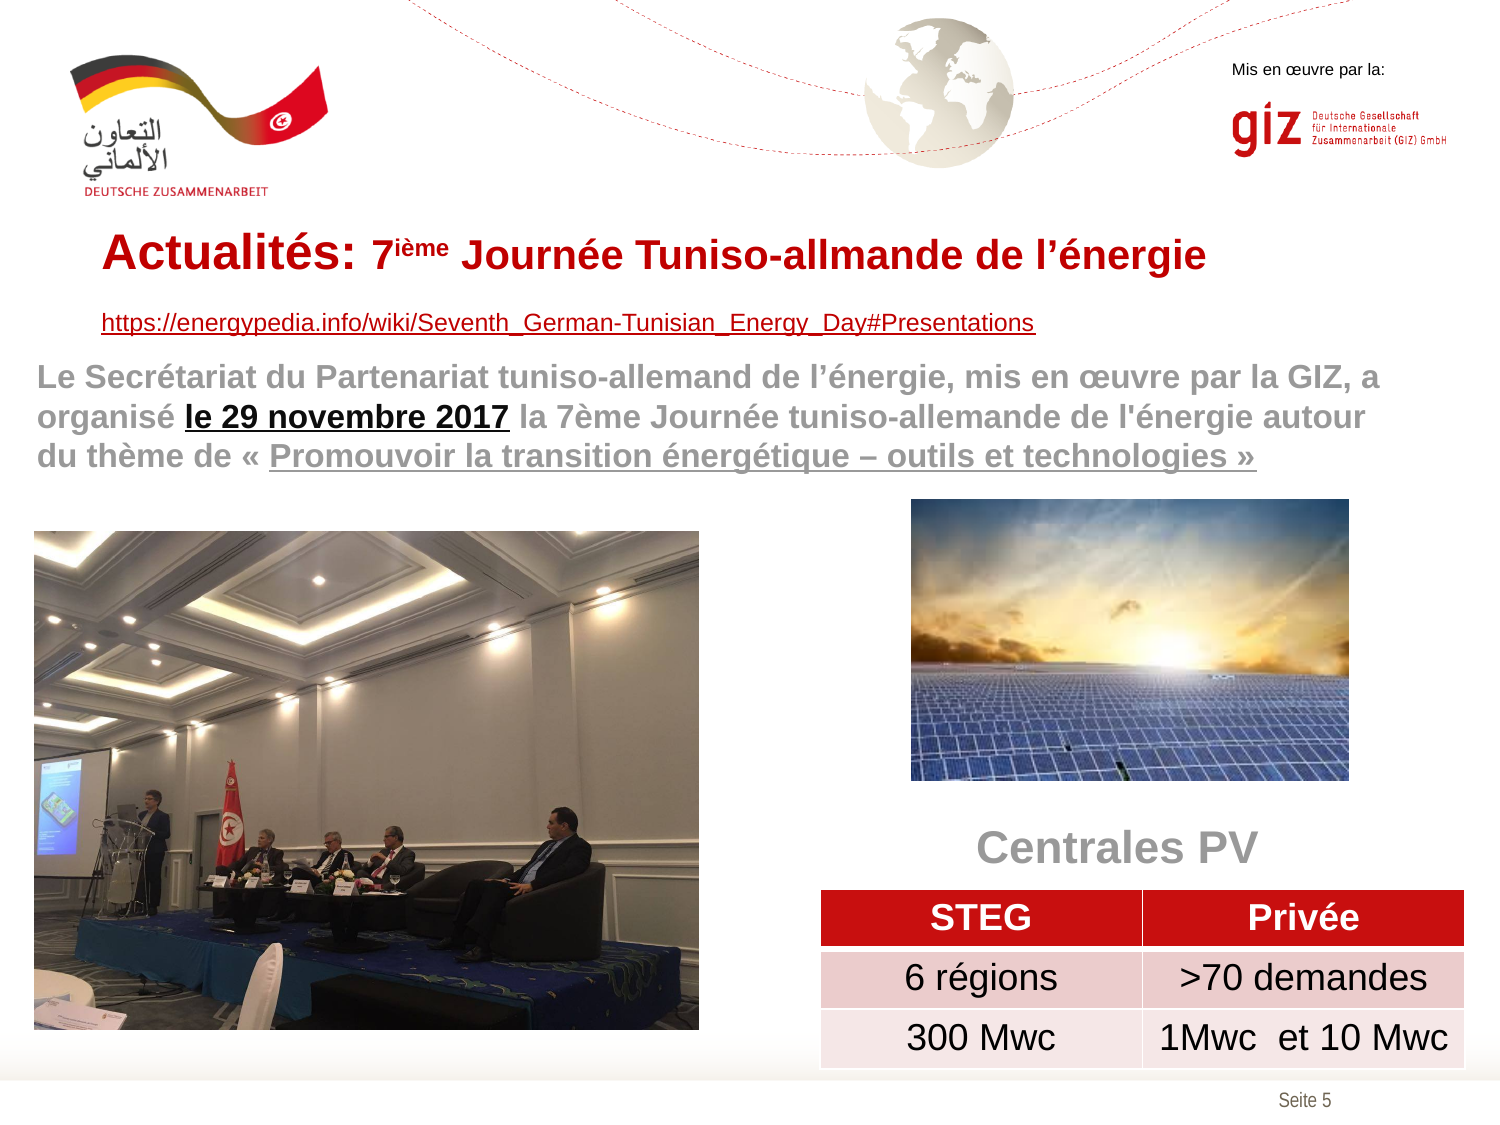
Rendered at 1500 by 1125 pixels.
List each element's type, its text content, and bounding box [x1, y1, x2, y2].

text_box Centrales PV [961, 810, 1335, 880]
table_cell 300 Mwc [821, 1010, 1142, 1068]
picture [910, 498, 1349, 781]
table_header Privée [1143, 890, 1464, 946]
table_header STEG [821, 890, 1142, 946]
picture [0, 531, 1500, 1081]
table_cell 1Mwc et 10 Mwc [1143, 1010, 1464, 1068]
table_cell 6 régions [821, 952, 1142, 1008]
text_box Le Secrétariat du Partenariat tuniso-allemand de l’énergie, mis en œuvre par la GIZ, a organisé le 29 novembre 2017 la 7ème Journée tuniso-allemande de l'énergie autour du thème de « Promouvoir la transition énergétique – outils et technologies » [22, 347, 1421, 482]
picture [0, 0, 1500, 196]
table_cell >70 demandes [1143, 952, 1464, 1008]
text_box Mis en œuvre par la: [1217, 51, 1421, 87]
title Actualités: 7ième Journée Tuniso-allmande de l’énergie https://energypedia.info/wiki/Seventh_German-Tunisian_Energy_Day#Presentations [86, 211, 1363, 314]
